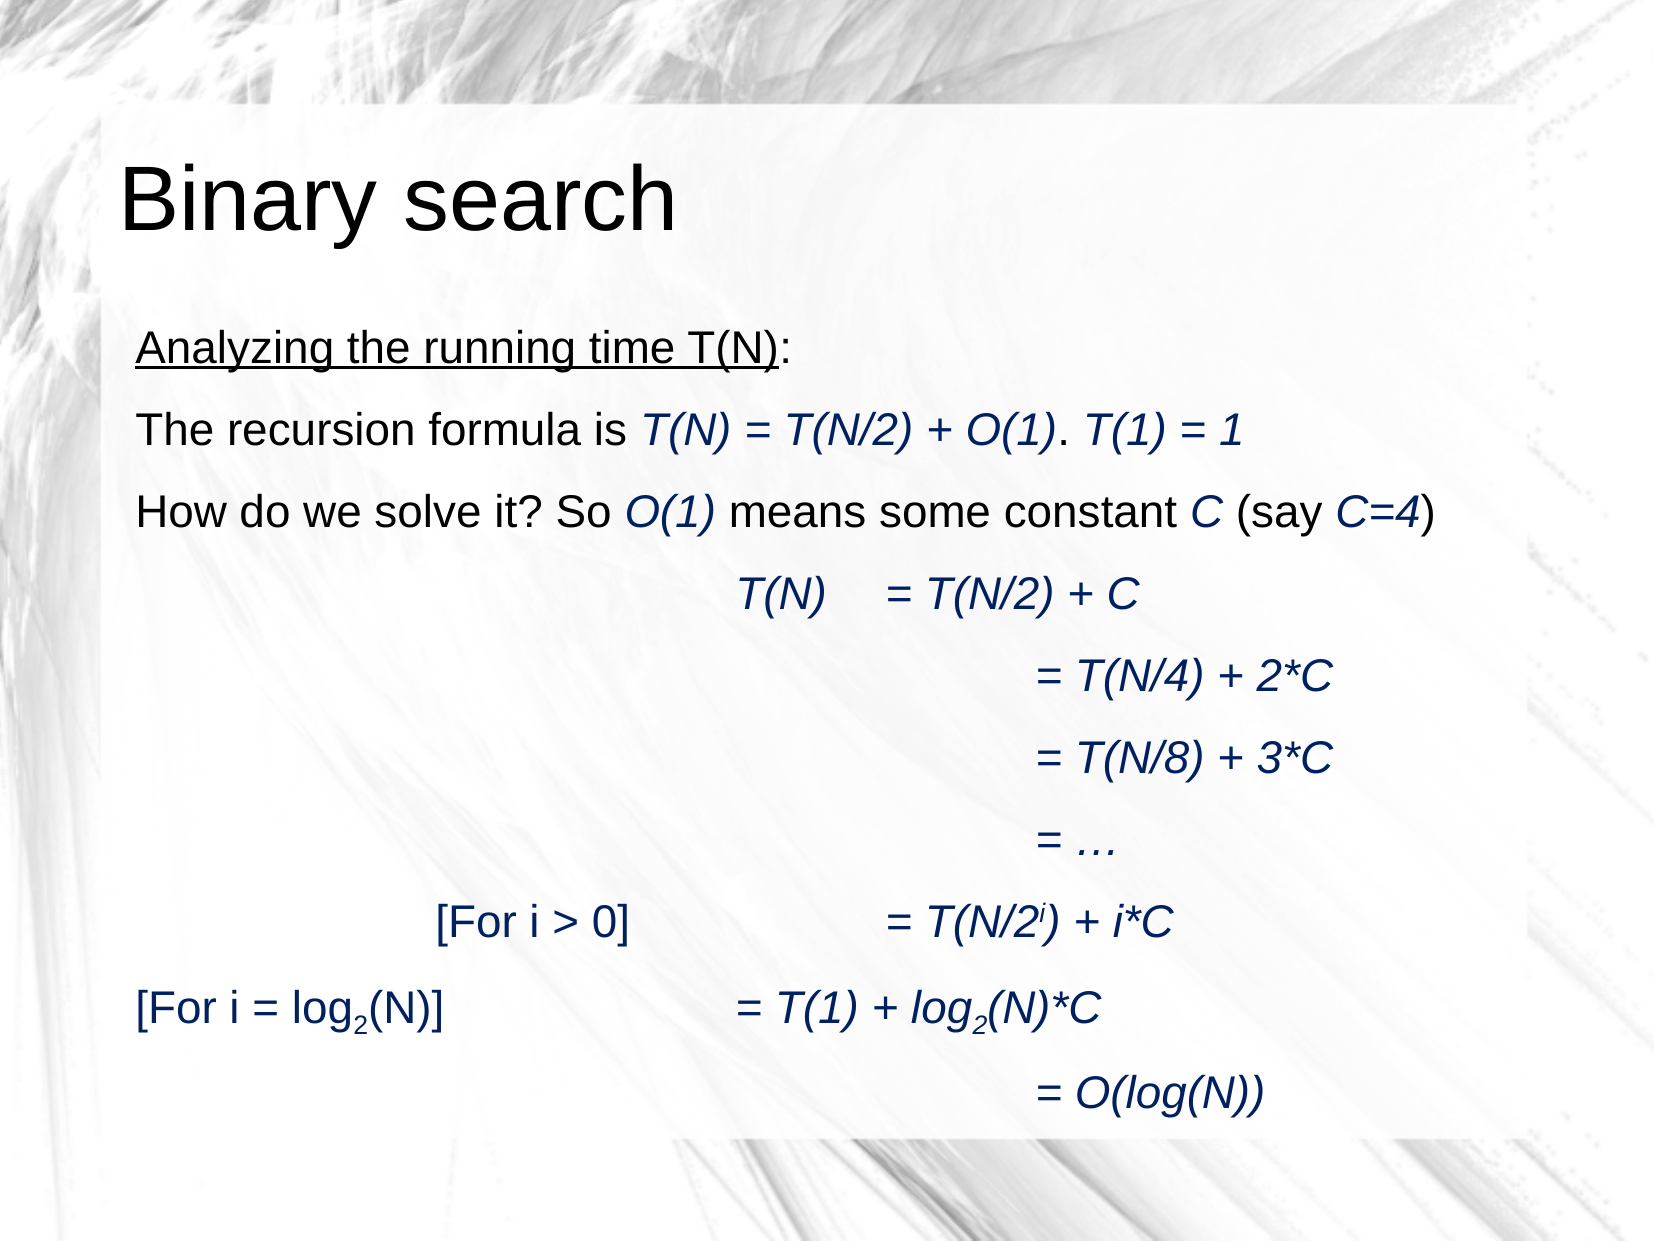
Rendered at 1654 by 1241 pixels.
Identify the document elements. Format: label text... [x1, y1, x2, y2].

picture [0, 0, 1654, 1241]
title Binary search [118, 112, 1506, 281]
list Analyzing the running time T(N): The recursion formula is T(N) = T(N/2) + O(1). T(1) = 1 How do we solve it? So O(1) means some constant C (say C=4) T(N) = T(N/2) + C = T(N/4) + 2*C = T(N/8) + 3*C = … [For i > 0] = T(N/2i) + i*C [For i = log2(N)] = T(1) + log2(N)*C = O(log(N)) [118, 319, 1571, 1109]
